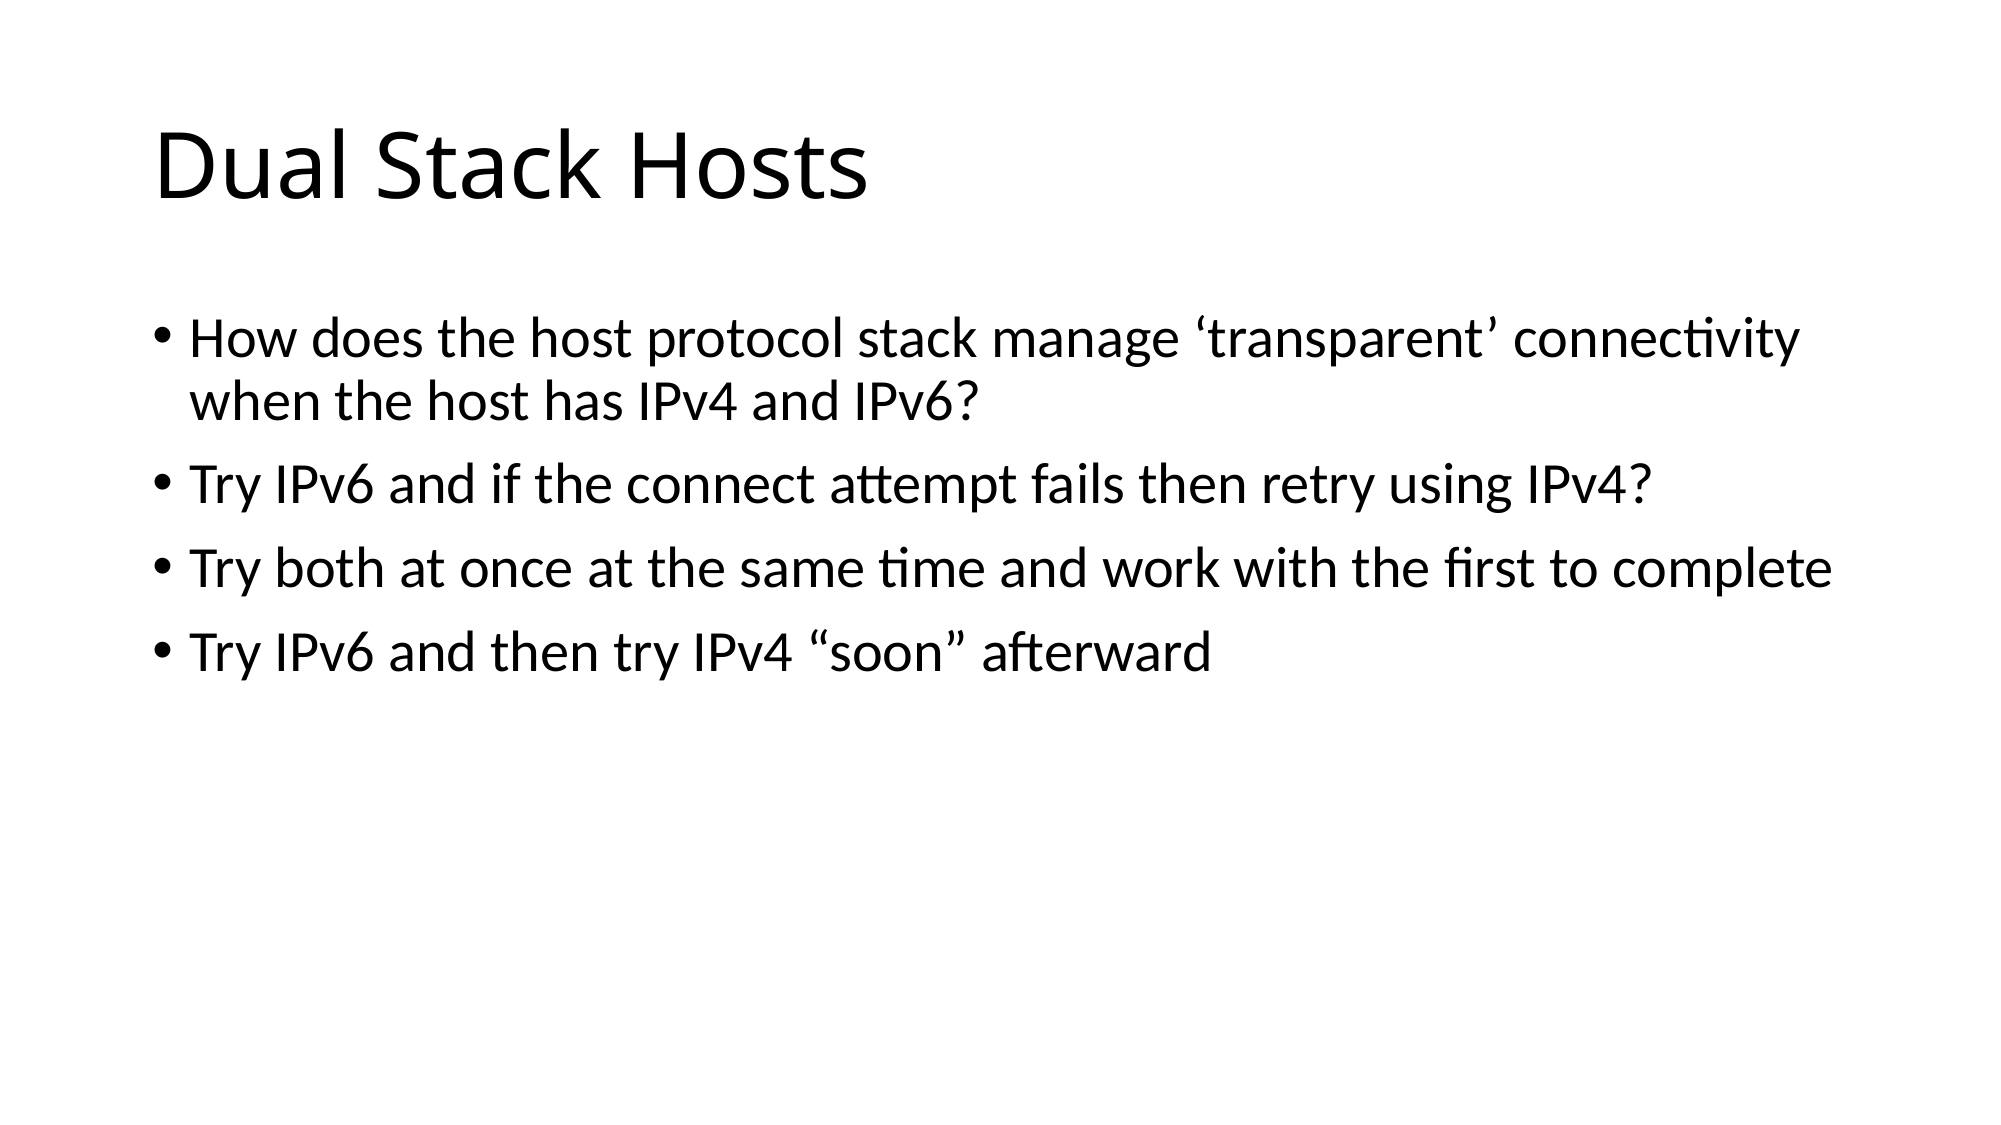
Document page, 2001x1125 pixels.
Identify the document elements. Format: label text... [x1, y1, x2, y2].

list How does the host protocol stack manage ‘transparent’ connectivity when the host has IPv4 and IPv6? Try IPv6 and if the connect attempt fails then retry using IPv4? Try both at once at the same time and work with the first to complete Try IPv6 and then try IPv4 “soon” afterward [137, 299, 1863, 1014]
title Dual Stack Hosts [137, 59, 1863, 278]
